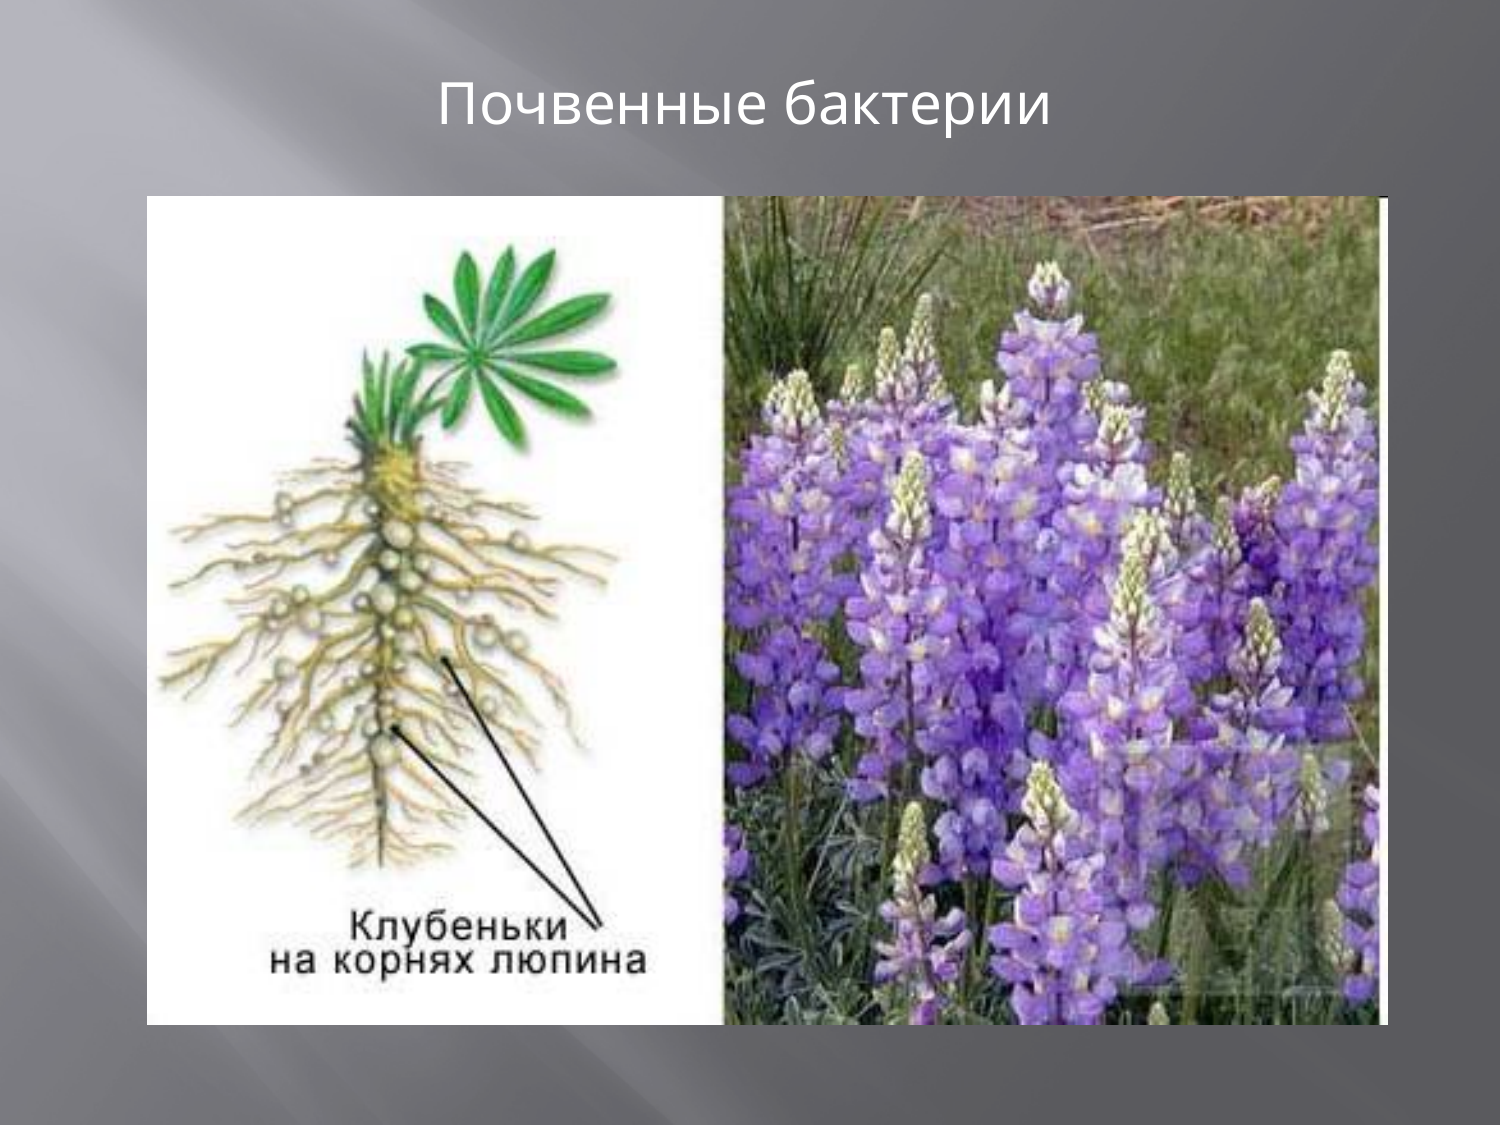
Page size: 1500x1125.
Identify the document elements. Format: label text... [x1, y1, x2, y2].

picture [147, 195, 1389, 1025]
text_box Почвенные бактерии [421, 58, 1068, 144]
